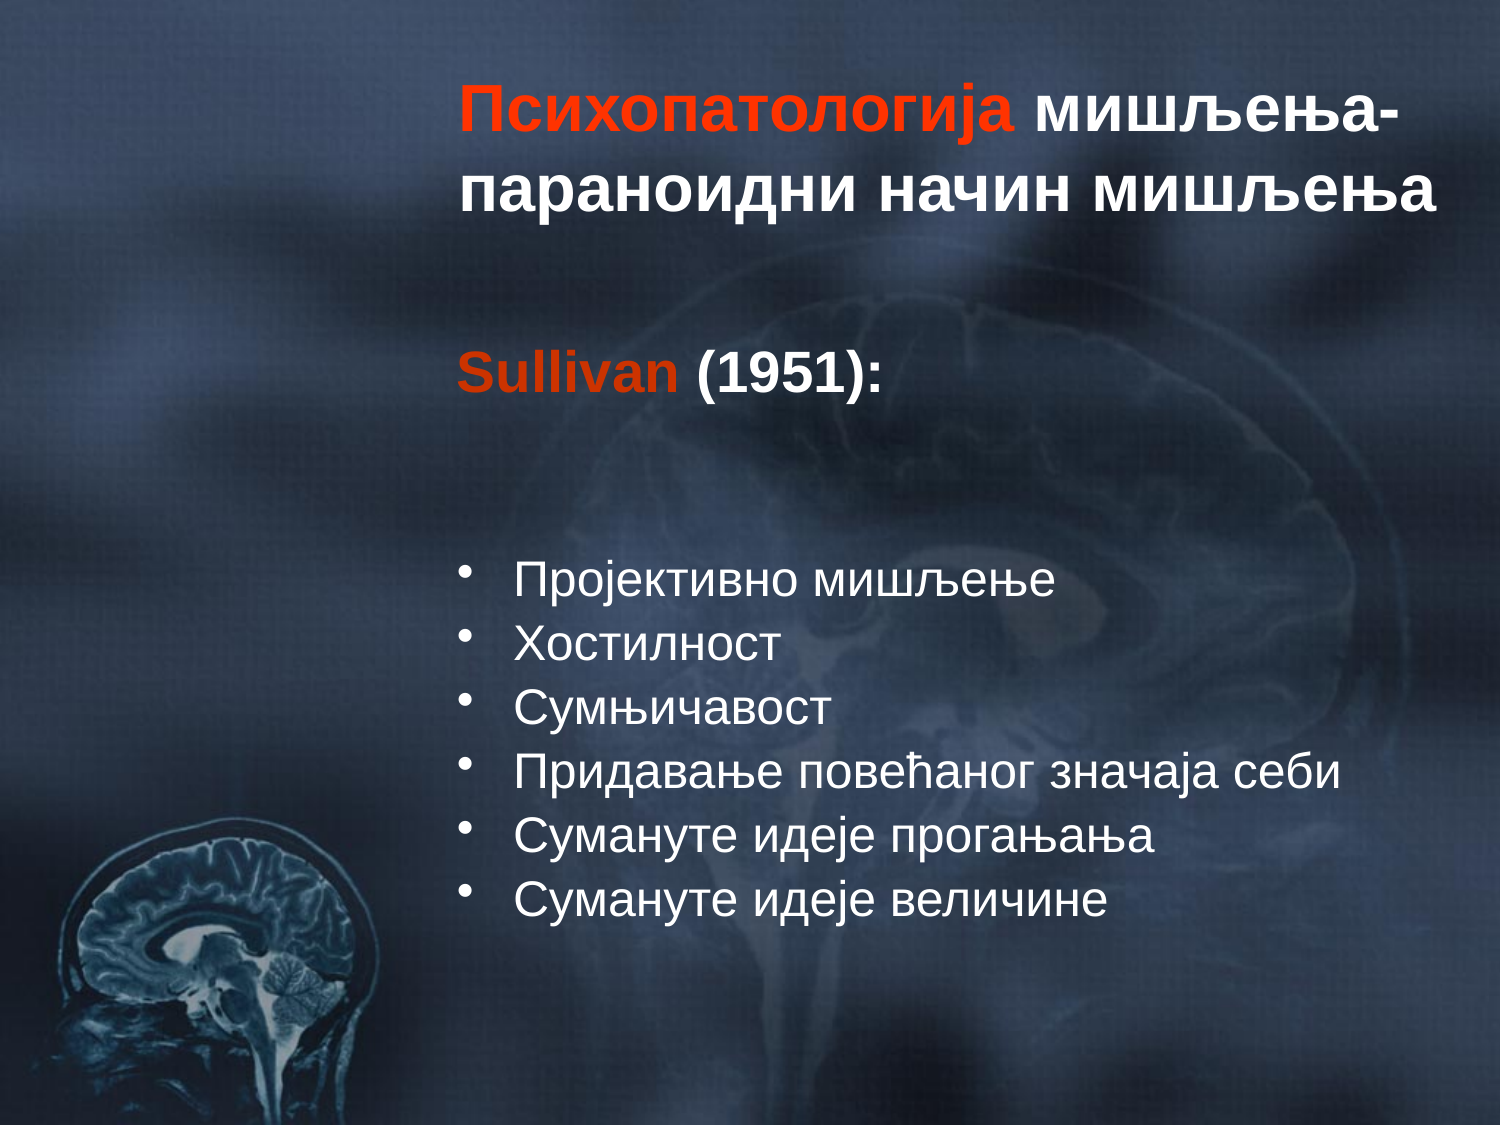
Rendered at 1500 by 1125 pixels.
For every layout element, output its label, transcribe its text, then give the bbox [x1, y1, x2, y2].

picture [0, 0, 1500, 1125]
list Sullivan (1951): Пројективно мишљење Хостилност Сумњичавост Придавање повећаног значаја себи Сумануте идеје прогањања Сумануте идеје величине [441, 262, 1480, 1006]
title Психопатологија мишљења- параноидни начин мишљења [443, 44, 1480, 233]
